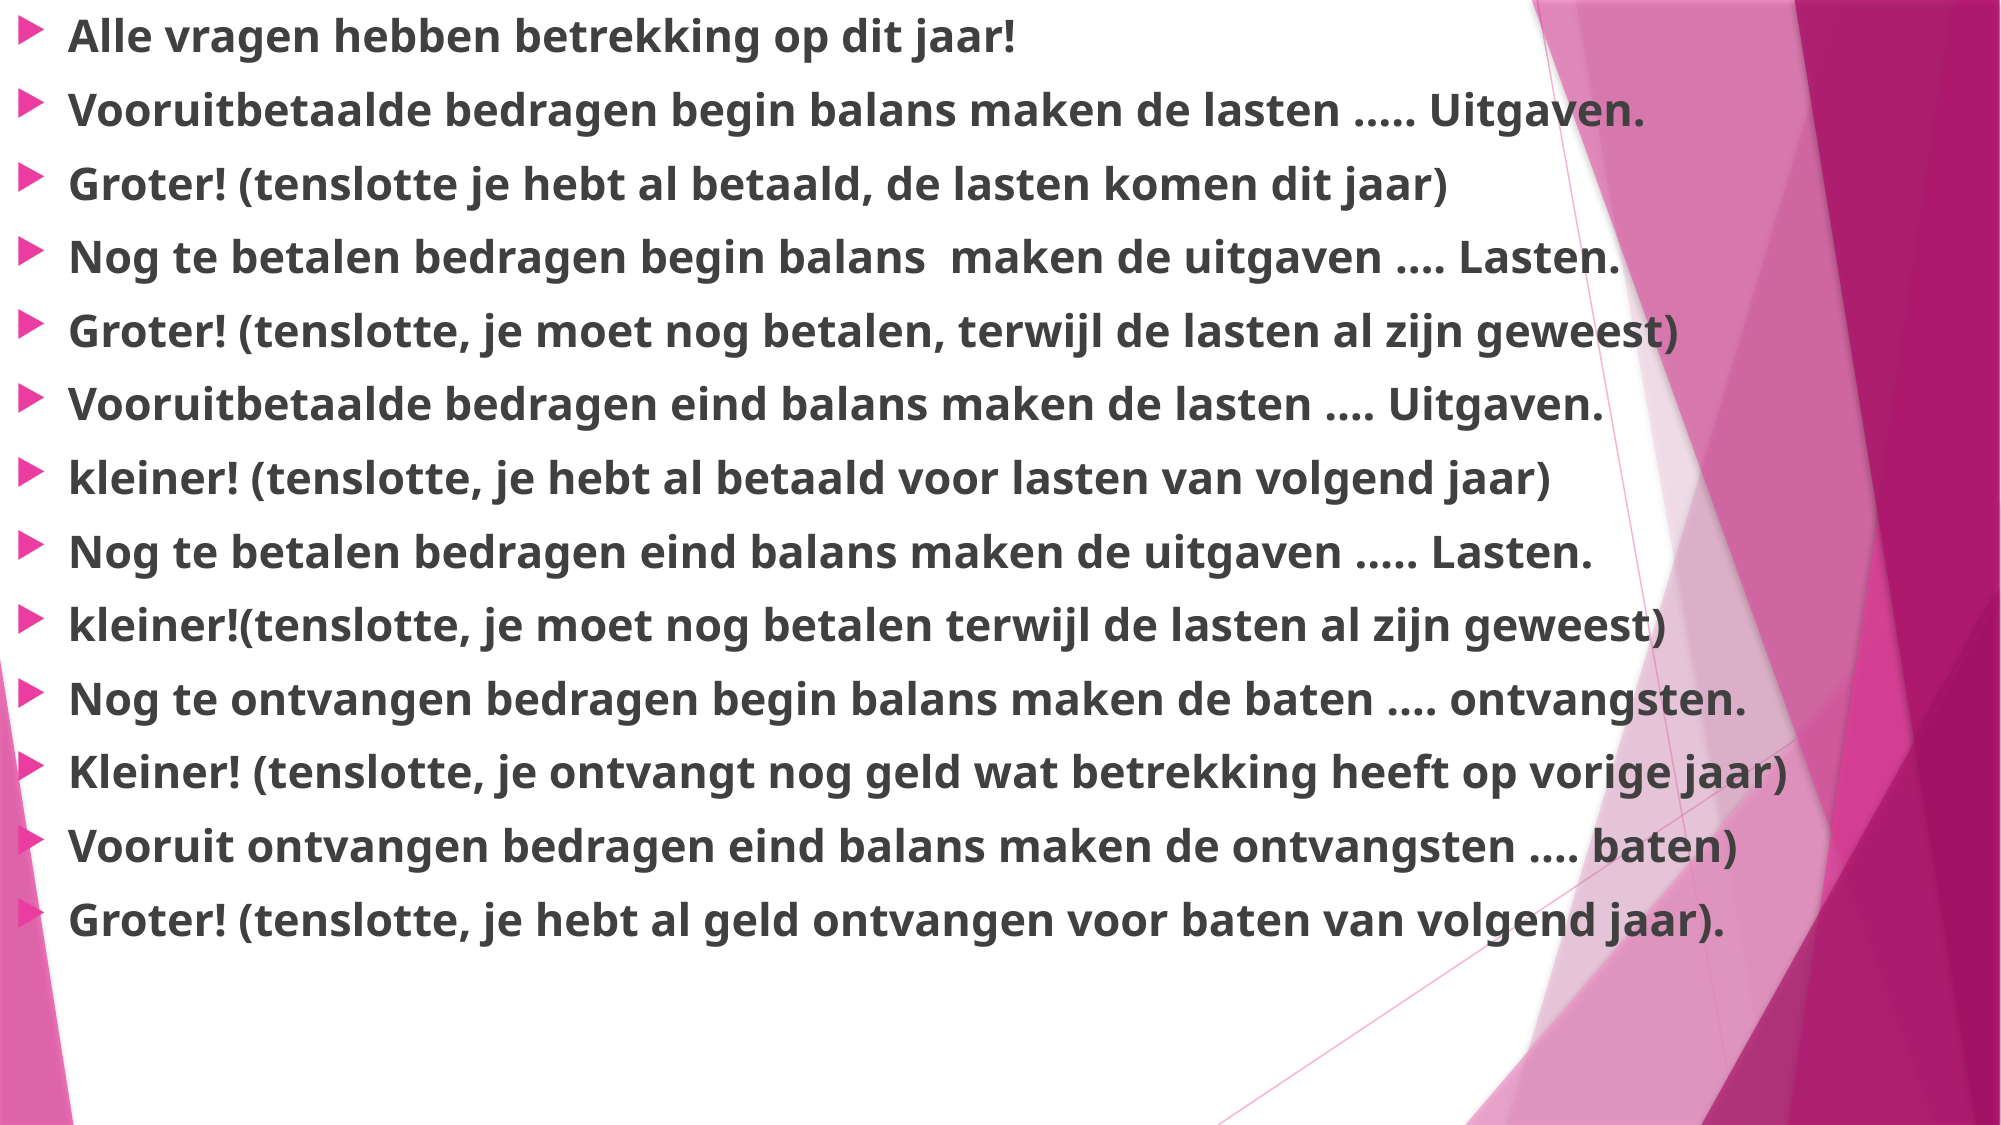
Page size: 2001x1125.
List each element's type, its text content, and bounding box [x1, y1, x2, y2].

list Alle vragen hebben betrekking op dit jaar! Vooruitbetaalde bedragen begin balans maken de lasten ….. Uitgaven. Groter! (tenslotte je hebt al betaald, de lasten komen dit jaar) Nog te betalen bedragen begin balans maken de uitgaven …. Lasten. Groter! (tenslotte, je moet nog betalen, terwijl de lasten al zijn geweest) Vooruitbetaalde bedragen eind balans maken de lasten …. Uitgaven. kleiner! (tenslotte, je hebt al betaald voor lasten van volgend jaar) Nog te betalen bedragen eind balans maken de uitgaven ….. Lasten. kleiner!(tenslotte, je moet nog betalen terwijl de lasten al zijn geweest) Nog te ontvangen bedragen begin balans maken de baten …. ontvangsten. Kleiner! (tenslotte, je ontvangt nog geld wat betrekking heeft op vorige jaar) Vooruit ontvangen bedragen eind balans maken de ontvangsten …. baten) Groter! (tenslotte, je hebt al geld ontvangen voor baten van volgend jaar). [0, 0, 1836, 1108]
